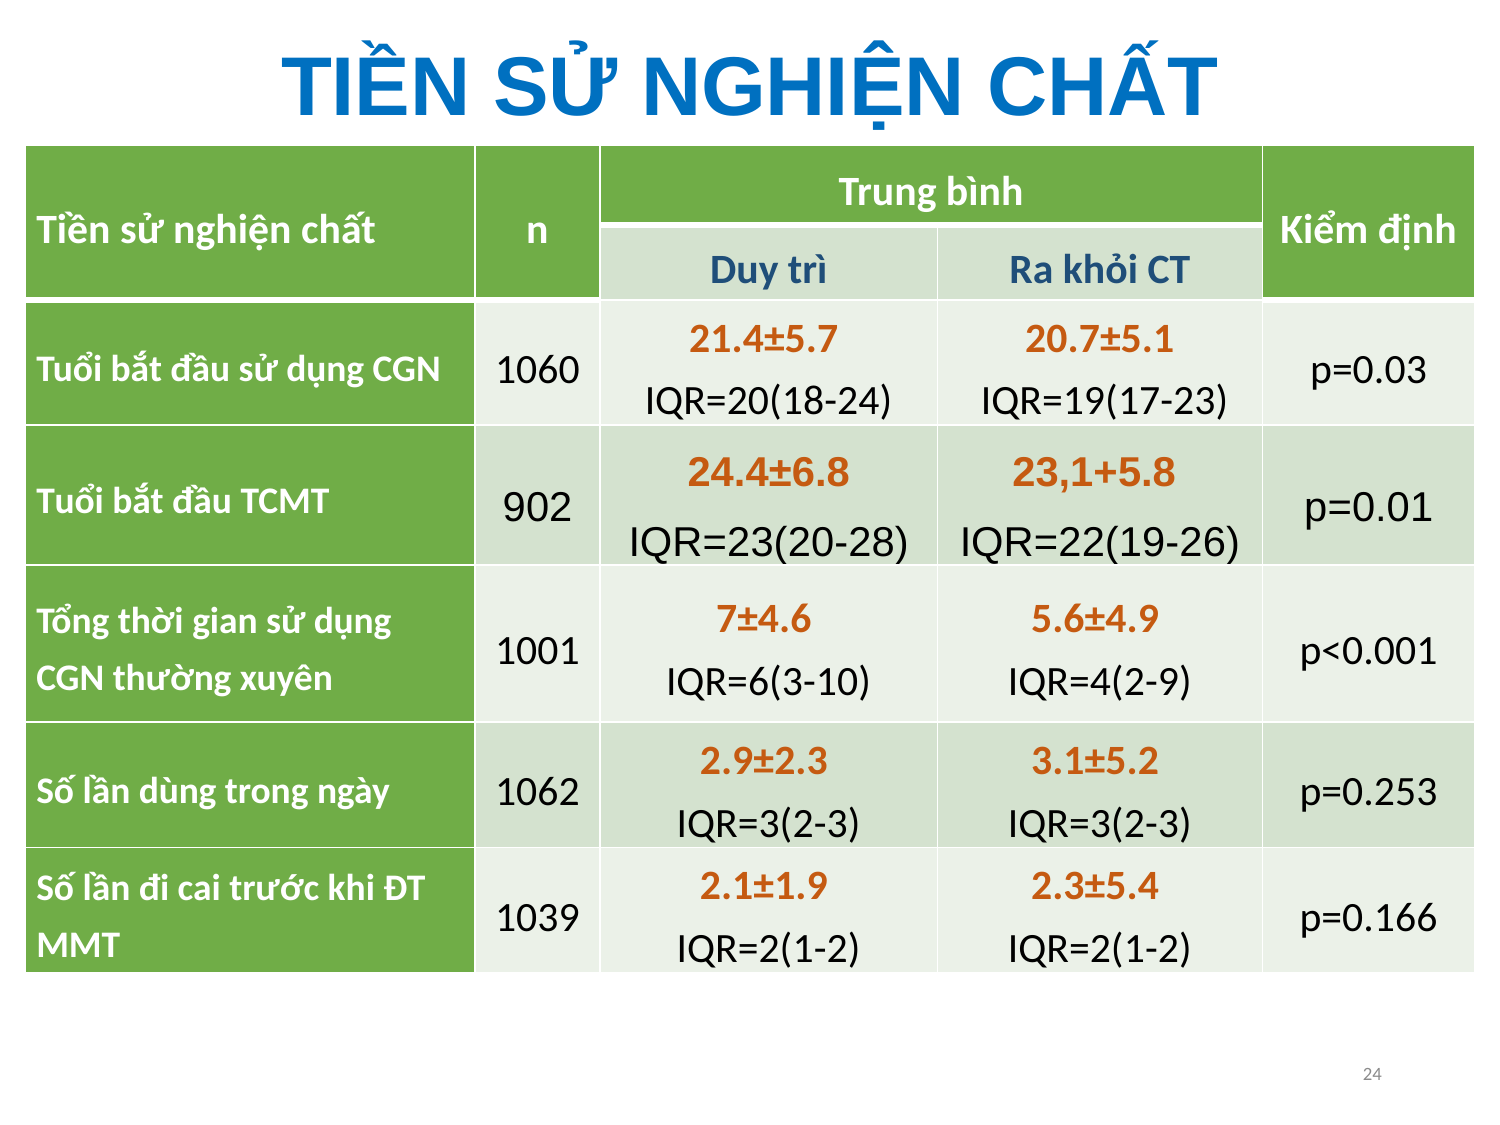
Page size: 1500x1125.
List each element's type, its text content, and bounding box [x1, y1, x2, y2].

table_cell p=0.166 [1263, 848, 1474, 972]
table_cell 23,1+5.8 IQR=22(19-26) [938, 426, 1262, 564]
table_cell 2.3±5.4 IQR=2(1-2) [938, 848, 1262, 972]
table_cell Tổng thời gian sử dụng CGN thường xuyên [26, 566, 474, 721]
table_cell 902 [476, 426, 599, 564]
table_cell Số lần dùng trong ngày [26, 723, 474, 847]
table_cell p<0.001 [1263, 566, 1474, 721]
text_box TIỀN SỬ NGHIỆN CHẤT [74, 24, 1425, 155]
table_cell 2.9±2.3 IQR=3(2-3) [601, 723, 937, 847]
table_cell Ra khỏi CT [938, 228, 1262, 299]
table_cell p=0.03 [1263, 303, 1474, 424]
table_cell 7±4.6 IQR=6(3-10) [601, 566, 937, 721]
table_header Trung bình [601, 155, 1262, 222]
table_cell Tuổi bắt đầu TCMT [26, 426, 474, 564]
table_cell 5.6±4.9 IQR=4(2-9) [938, 566, 1262, 721]
table_cell 21.4±5.7 IQR=20(18-24) [601, 301, 937, 424]
table_cell 1062 [476, 723, 599, 847]
slide_number 24 [1059, 1042, 1397, 1103]
table_cell 1039 [476, 848, 599, 972]
table_cell p=0.01 [1263, 426, 1474, 564]
table_cell 2.1±1.9 IQR=2(1-2) [601, 848, 937, 972]
table_cell 3.1±5.2 IQR=3(2-3) [938, 723, 1262, 847]
table_header n [476, 155, 599, 297]
table_header Kiểm định [1263, 146, 1474, 297]
table_header Tiền sử nghiện chất [26, 146, 474, 297]
table_cell Số lần đi cai trước khi ĐT MMT [26, 848, 474, 972]
table_cell 1001 [476, 566, 599, 721]
table_cell 20.7±5.1 IQR=19(17-23) [938, 301, 1262, 424]
table_cell p=0.253 [1263, 723, 1474, 847]
table_cell Tuổi bắt đầu sử dụng CGN [26, 303, 474, 424]
table_cell Duy trì [601, 228, 937, 299]
table_cell 1060 [476, 303, 599, 424]
table_cell 24.4±6.8 IQR=23(20-28) [601, 426, 937, 564]
